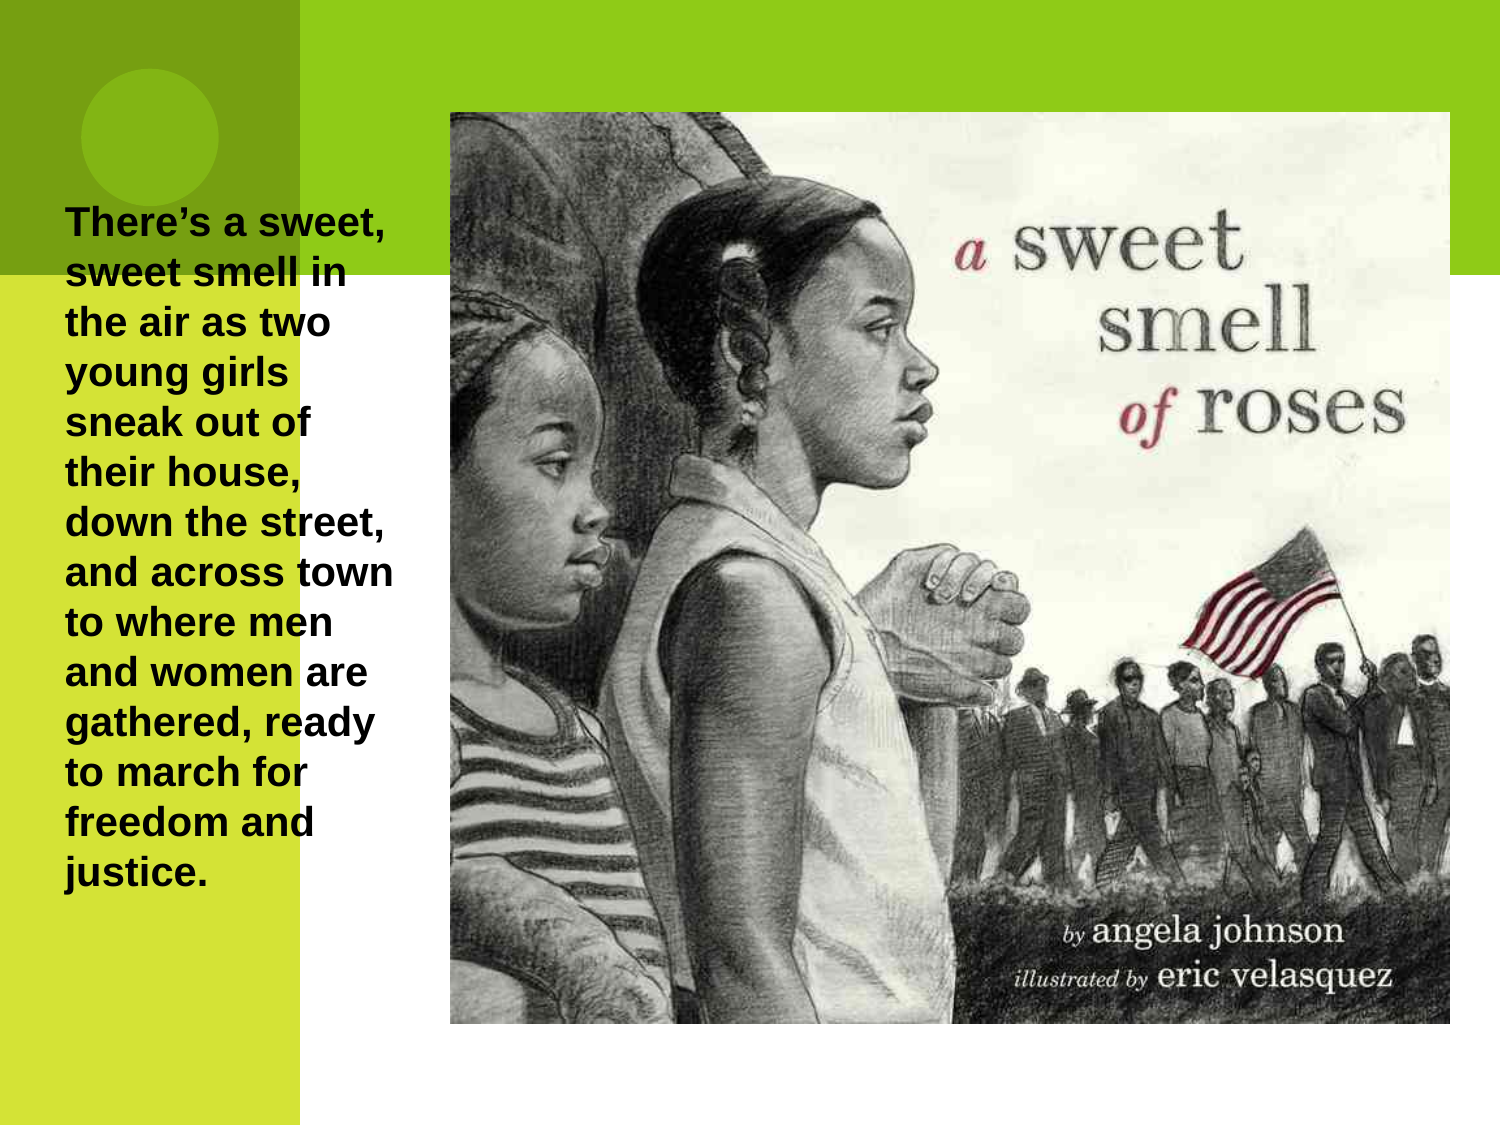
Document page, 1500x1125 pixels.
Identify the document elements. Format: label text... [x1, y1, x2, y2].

text_box There’s a sweet, sweet smell in the air as two young girls sneak out of their house, down the street, and across town to where men and women are gathered, ready to march for freedom and justice. [49, 187, 425, 903]
picture [449, 112, 1451, 1025]
